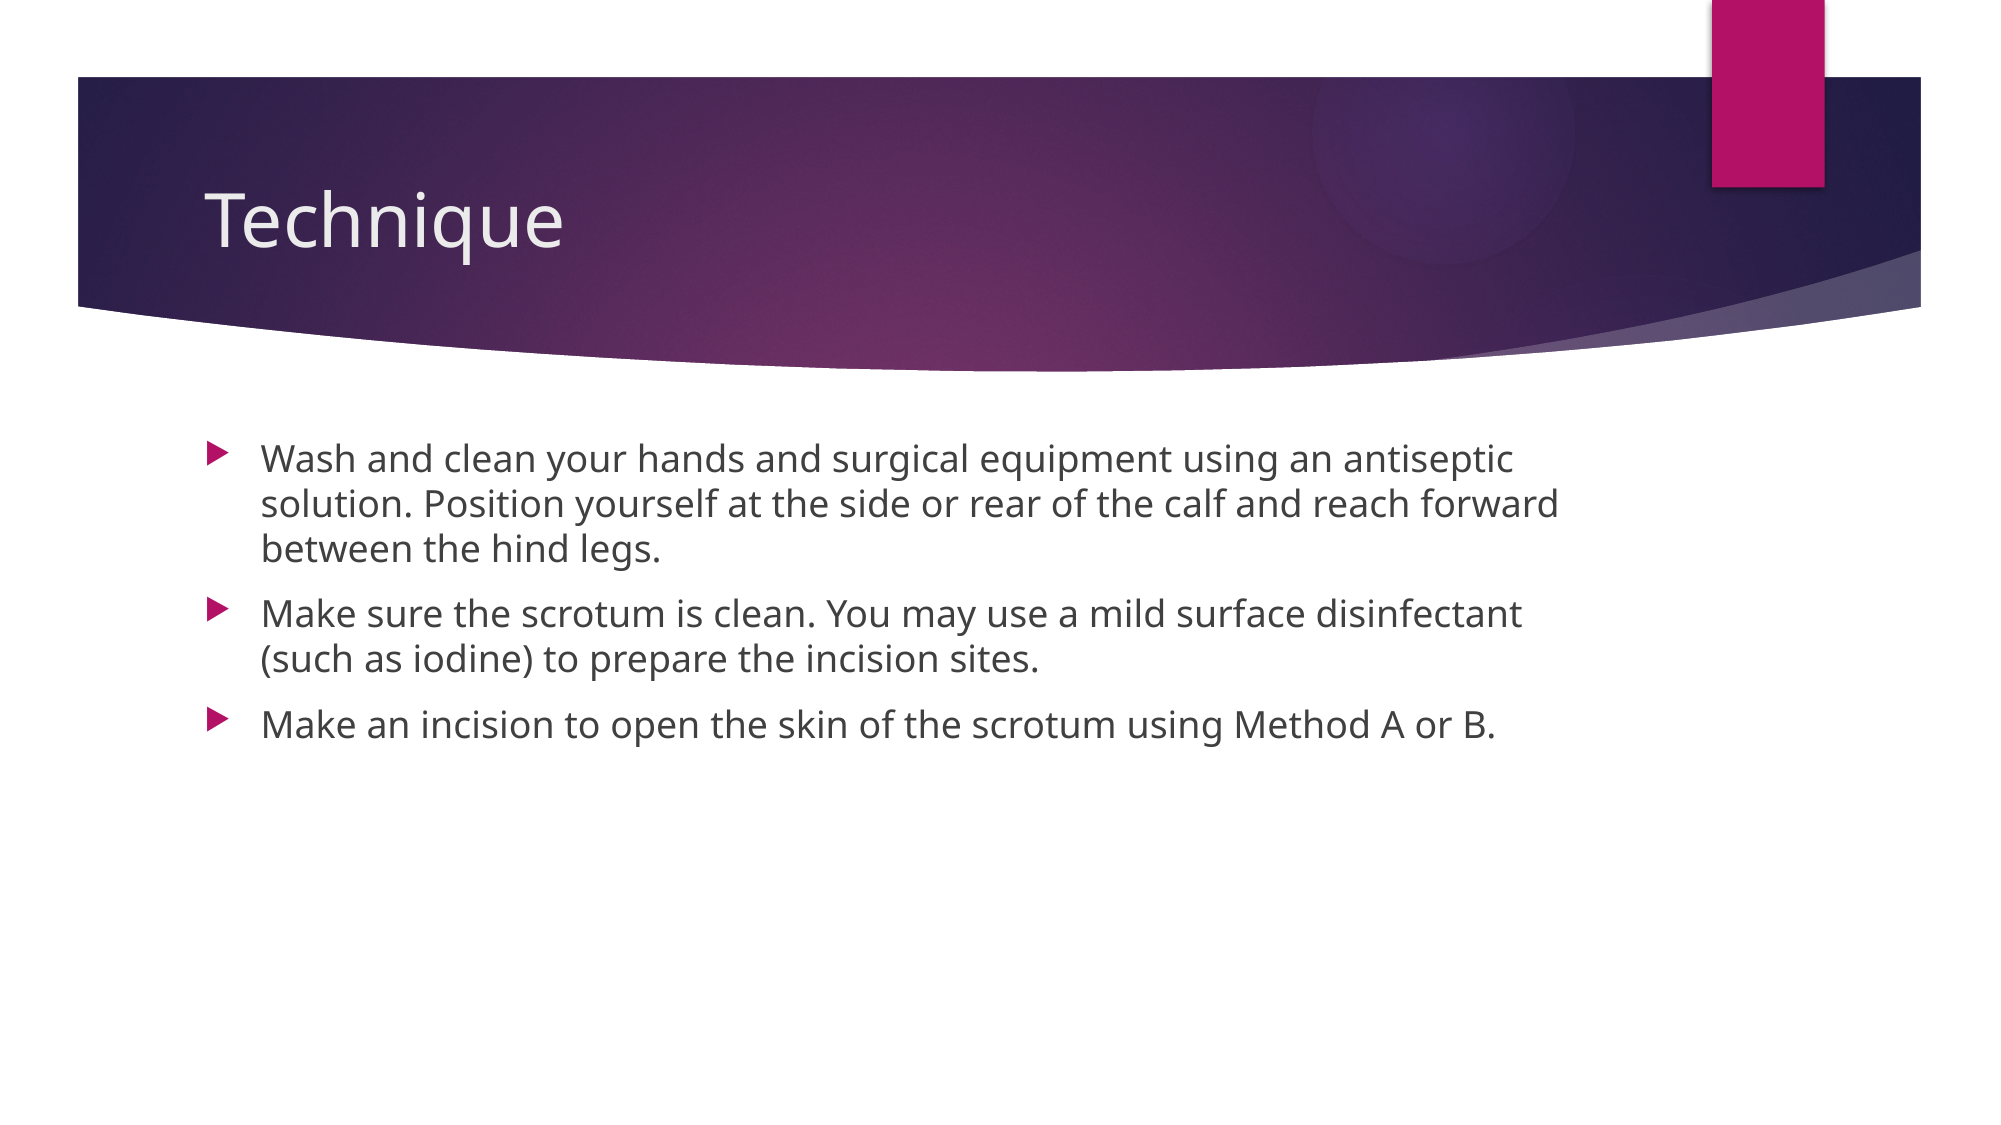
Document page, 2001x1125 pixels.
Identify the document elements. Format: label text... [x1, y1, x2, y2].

list Wash and clean your hands and surgical equipment using an antiseptic solution. Position yourself at the side or rear of the calf and reach forward between the hind legs. Make sure the scrotum is clean. You may use a mild surface disinfectant (such as iodine) to prepare the incision sites. Make an incision to open the skin of the scrotum using Method A or B. [189, 427, 1638, 988]
title Technique [189, 159, 1627, 276]
